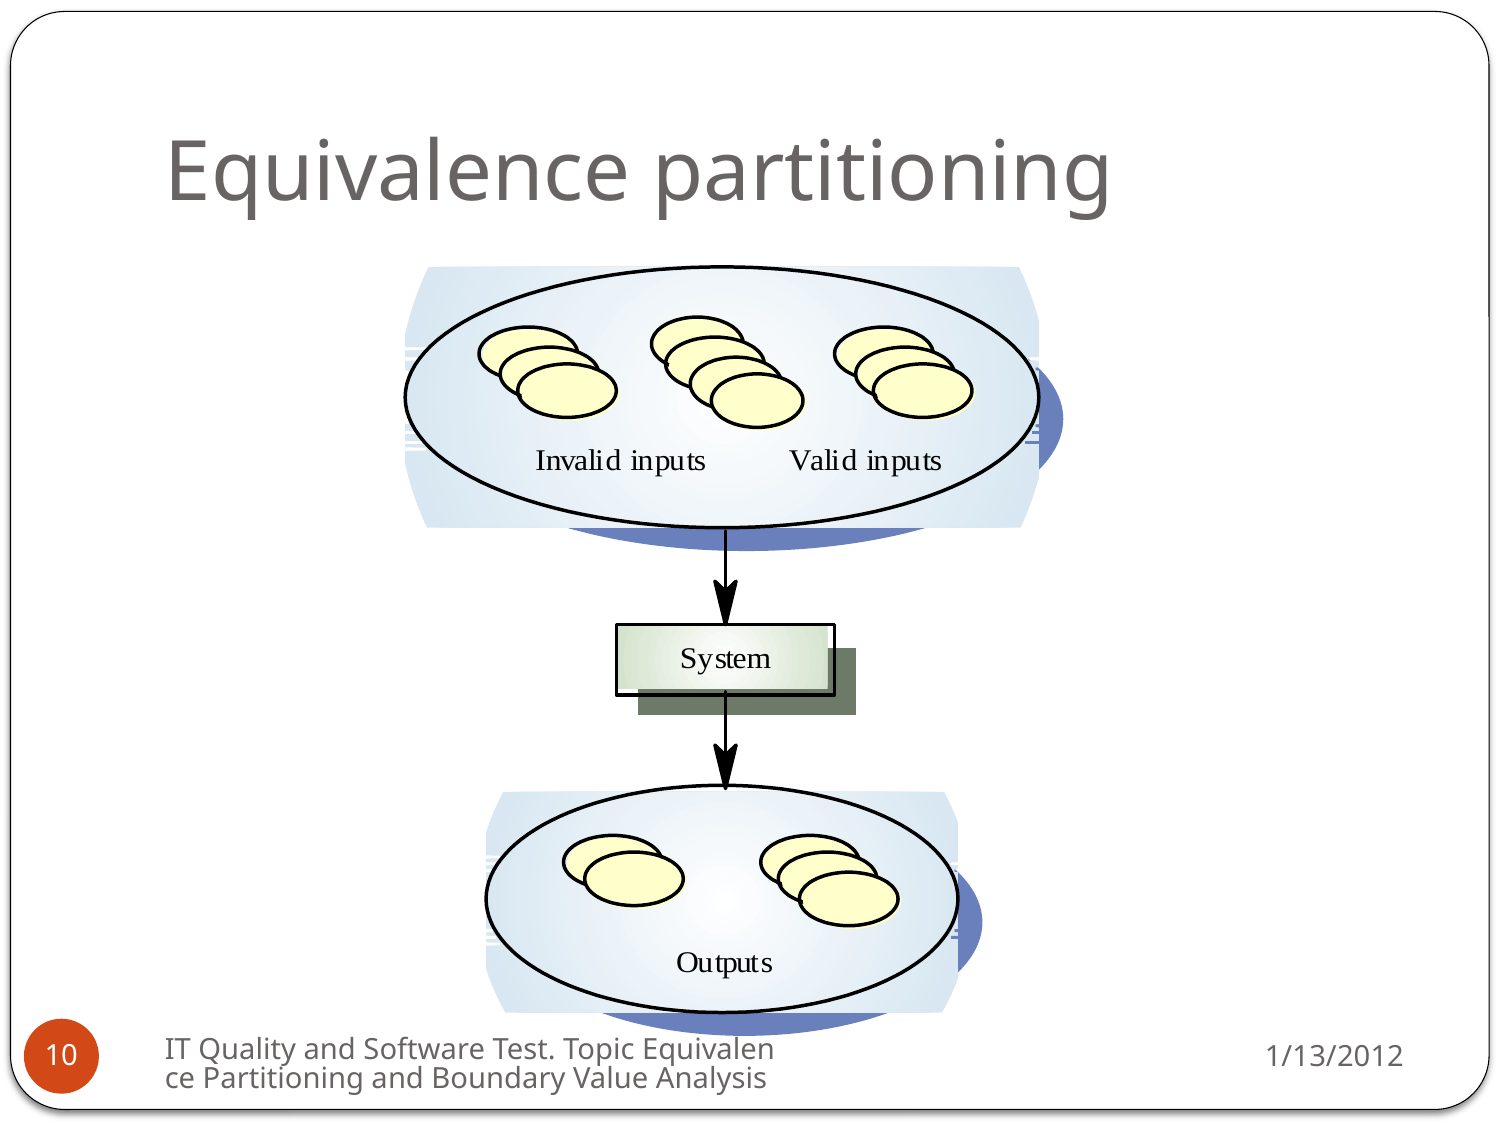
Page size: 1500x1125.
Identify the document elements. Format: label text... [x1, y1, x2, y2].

picture [401, 263, 1068, 1037]
footer IT Quality and Software Test. Topic Equivalence Partitioning and Boundary Value Analysis [150, 1012, 800, 1088]
slide_number 10 [23, 1018, 99, 1094]
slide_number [1012, 1015, 1419, 1094]
title Equivalence partitioning [150, 45, 1425, 233]
